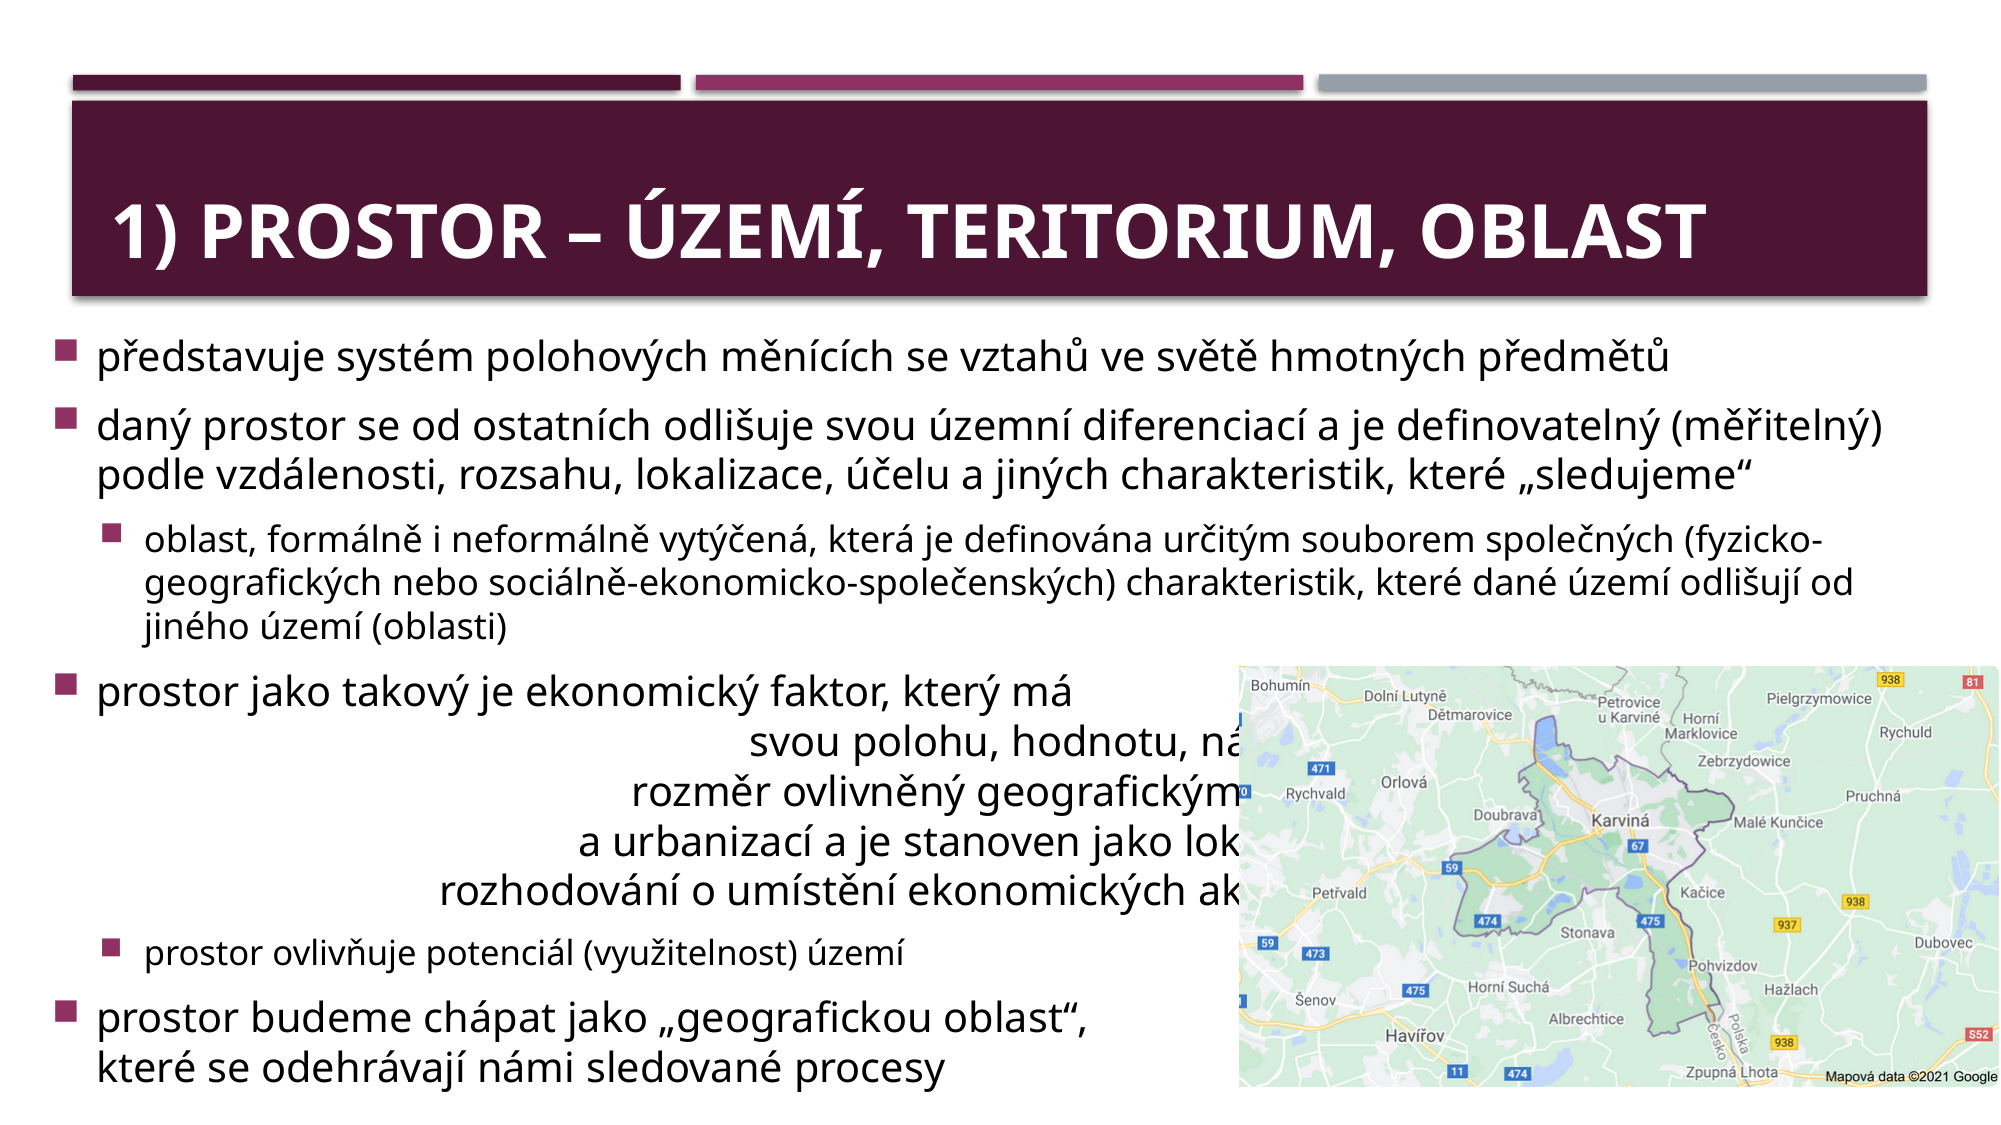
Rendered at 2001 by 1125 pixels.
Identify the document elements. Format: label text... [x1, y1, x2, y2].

list představuje systém polohových měnících se vztahů ve světě hmotných předmětů daný prostor se od ostatních odlišuje svou územní diferenciací a je definovatelný (měřitelný) podle vzdálenosti, rozsahu, lokalizace, účelu a jiných charakteristik, které „sledujeme“ oblast, formálně i neformálně vytýčená, která je definována určitým souborem společných (fyzicko-geografických nebo sociálně-ekonomicko-společenských) charakteristik, které dané území odlišují od jiného území (oblasti) prostor jako takový je ekonomický faktor, který má svou polohu, hodnotu, náklady na užívání, estetický rozměr ovlivněný geografickými podmínkami, klimatem a urbanizací a je stanoven jako lokalizační faktor při rozhodování o umístění ekonomických aktivit prostor ovlivňuje potenciál (využitelnost) území prostor budeme chápat jako „geografickou oblast“, ve které se odehrávají námi sledované procesy [36, 322, 1946, 1108]
title 1) PROSTOR – území, teritorium, oblast [95, 115, 1905, 282]
picture [1238, 666, 2000, 1089]
